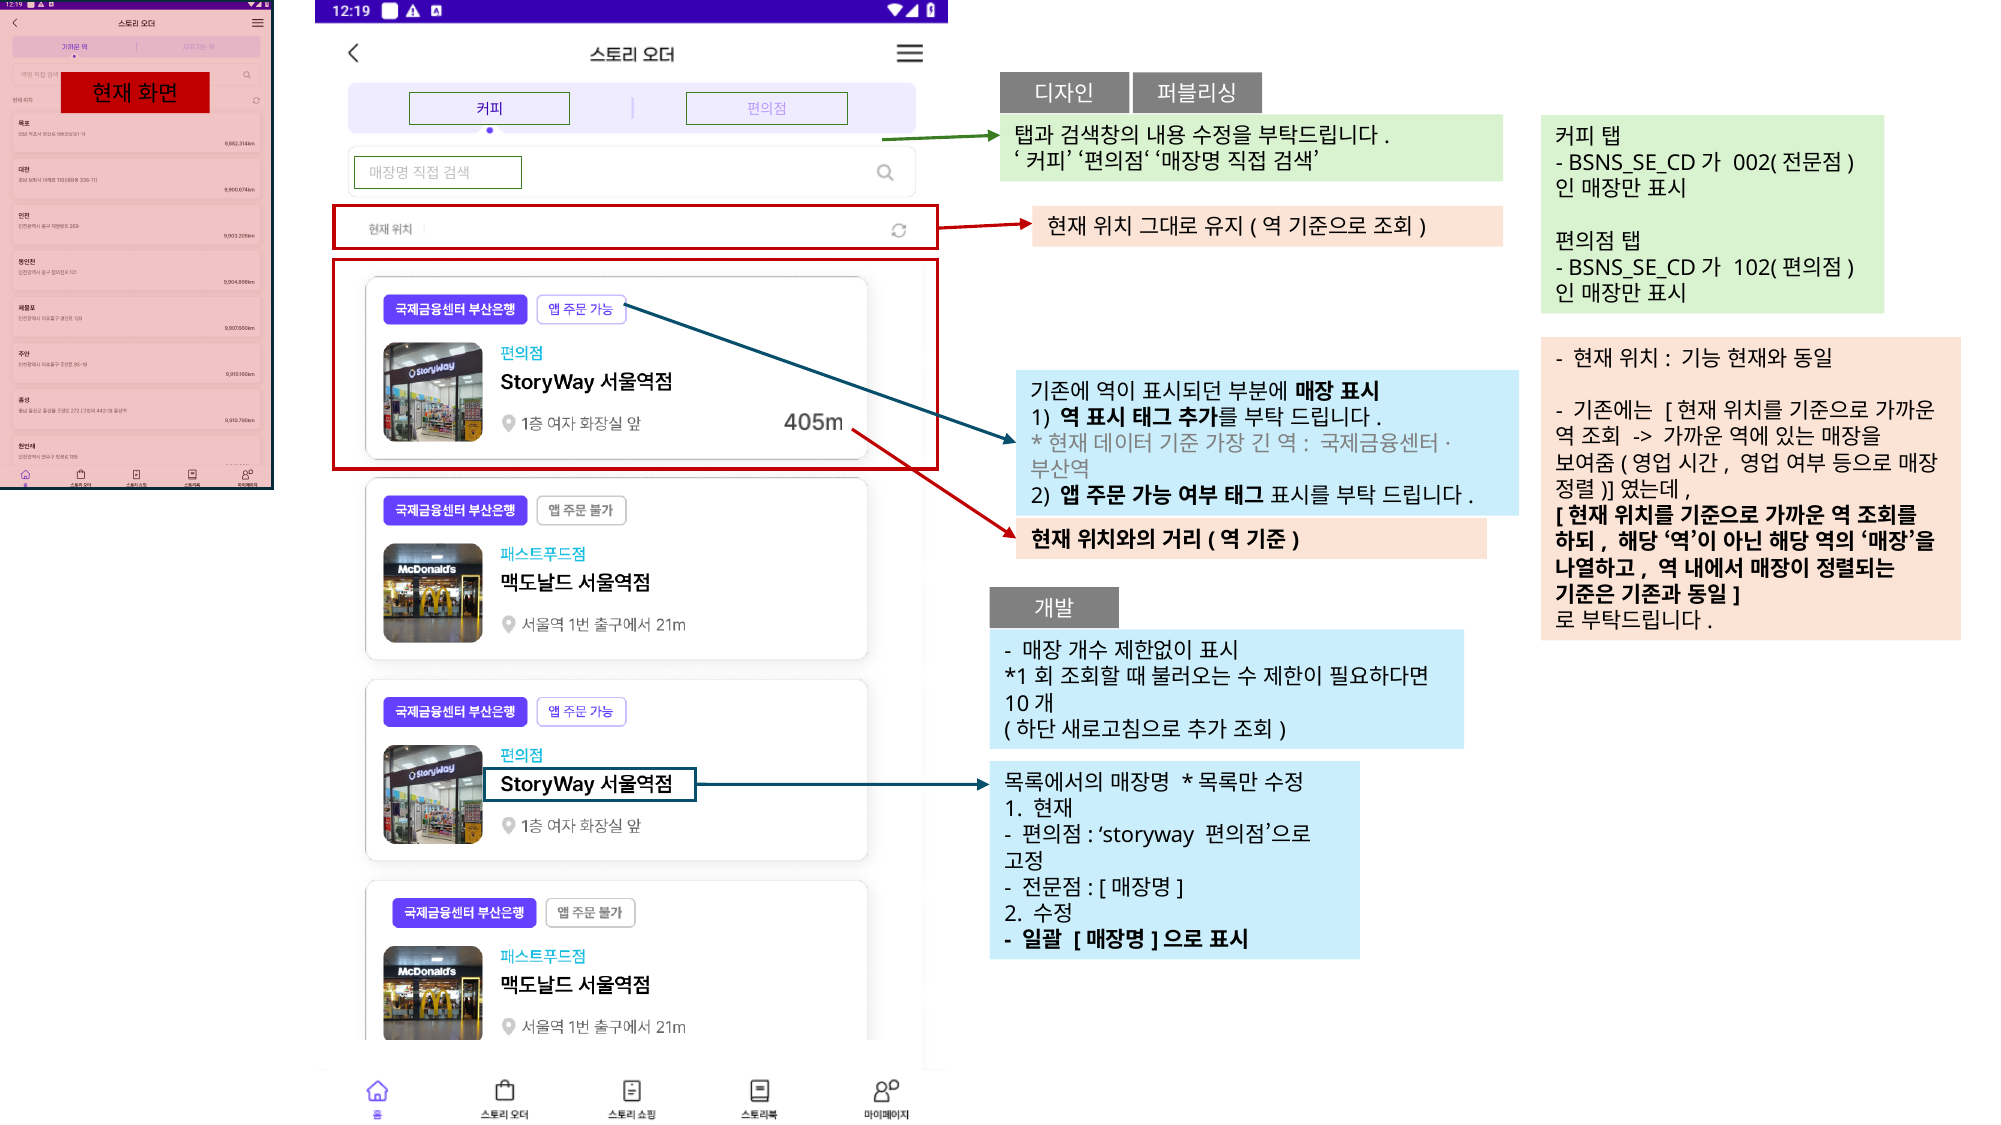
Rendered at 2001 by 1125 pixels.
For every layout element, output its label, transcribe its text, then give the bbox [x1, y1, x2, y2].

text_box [623, 303, 1017, 431]
text_box 현재 위치와의 거리(역 기준) [1016, 518, 1487, 559]
text_box 개발 [989, 587, 1119, 629]
text_box - 매장 개수 제한없이 표시 *1회 조회할 때 불러오는 수 제한이 필요하다면 10개 (하단 새로고침으로 추가 조회) [989, 629, 1465, 749]
text_box 현재 위치 그대로 유지(역 기준으로 조회) [1032, 205, 1504, 247]
text_box 탭과 검색창의 내용 수정을 부탁드립니다. ‘커피’ ‘편의점‘ ‘매장명 직접 검색’ [1000, 114, 1504, 182]
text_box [0, 0, 274, 490]
picture [315, 0, 948, 1125]
text_box 목록에서의 매장명 *목록만 수정 1. 현재 - 편의점: ‘storyway 편의점’으로 고정 - 전문점: [매장명] 2. 수정 - 일괄 [매장명]으로 표시 [989, 761, 1360, 960]
text_box 디자인 [1000, 72, 1130, 114]
picture [487, 771, 693, 798]
text_box 기존에 역이 표시되던 부분에 매장 표시 1) 역 표시 태그 추가를 부탁 드립니다. *현재 데이터 기준 가장 긴 역: 국제금융센터·부산역 2) 앱 주문 가능 여부 태그 표시를 부탁 드립니다. [1017, 369, 1520, 516]
text_box 커피 탭 - BSNS_SE_CD가 002(전문점)인 매장만 표시 편의점 탭 - BSNS_SE_CD가 102(편의점)인 매장만 표시 [1541, 115, 1885, 314]
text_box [936, 222, 1033, 229]
text_box - 현재 위치: 기능 현재와 동일 - 기존에는 [현재 위치를 기준으로 가까운 역 조회 -> 가까운 역에 있는 매장을 보여줌(영업 시간, 영업 여부 등으로 매장 정렬)]였는데, [현재 위치를 기준으로 가까운 역 조회를 하되, 해당 ‘역’이 아닌 해당 역의 ‘매장’을 나열하고, 역 내에서 매장이 정렬되는 기준은 기존과 동일] 로 부탁드립니다. [1541, 337, 1961, 641]
text_box 퍼블리싱 [1132, 72, 1263, 114]
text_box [851, 428, 1017, 540]
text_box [881, 134, 1001, 141]
